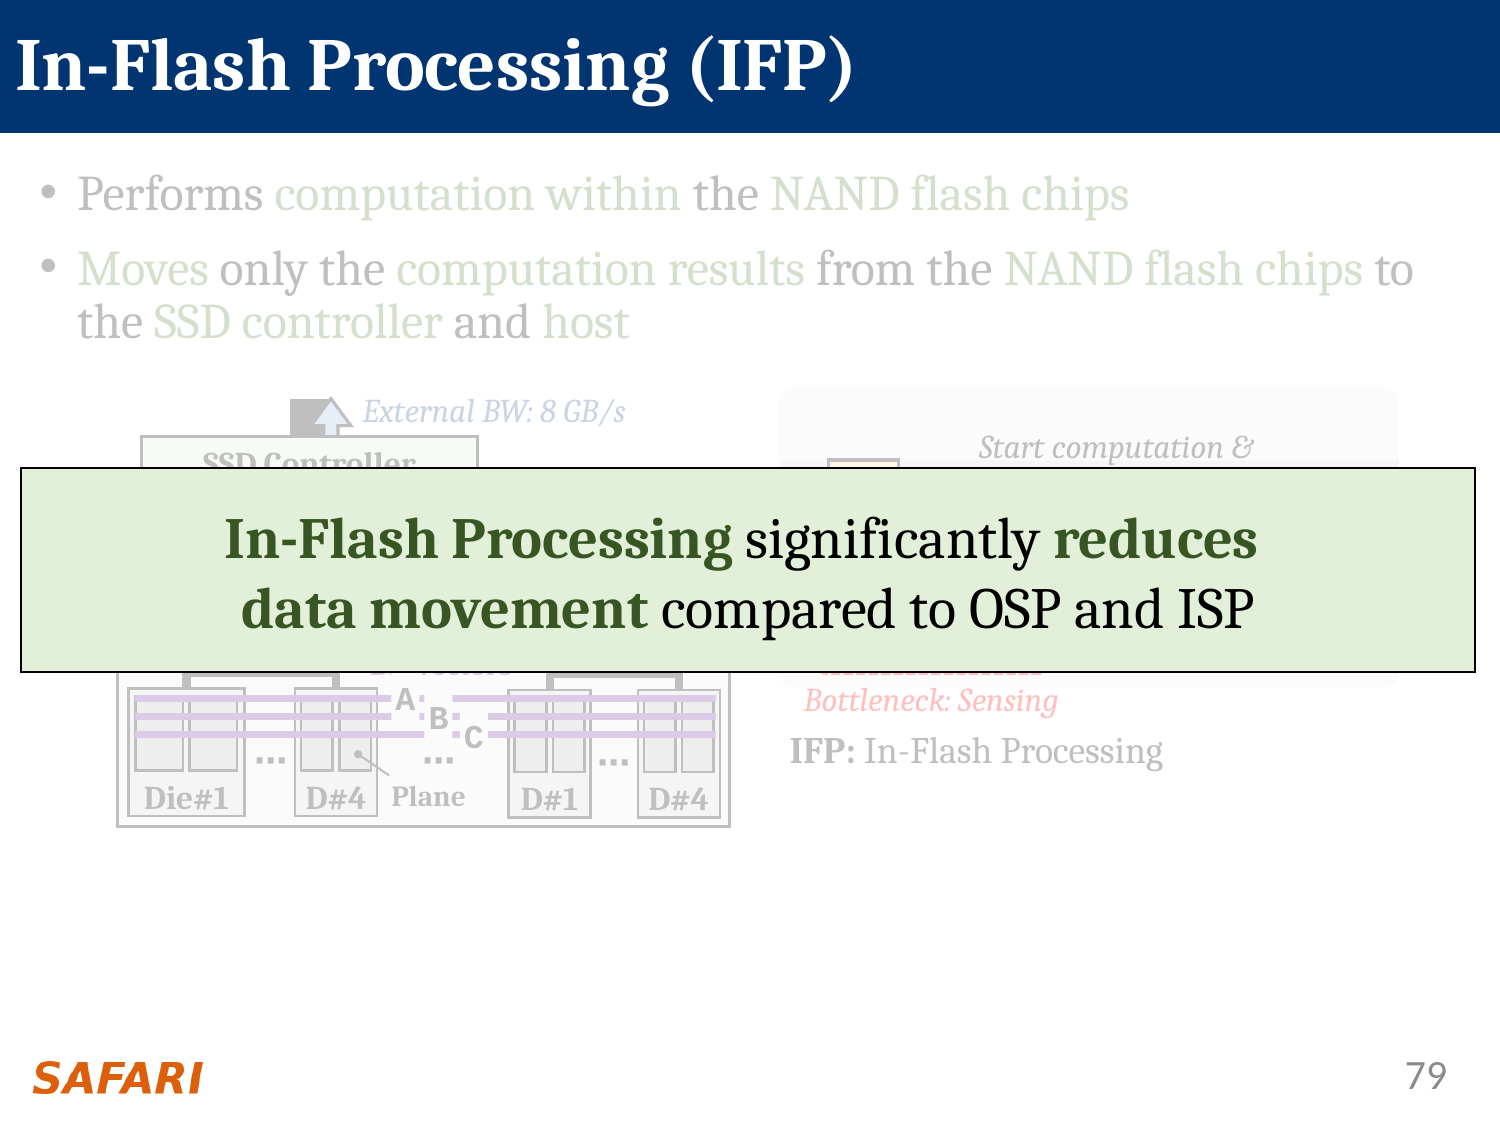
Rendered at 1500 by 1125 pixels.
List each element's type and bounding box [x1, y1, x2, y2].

title [0, 0, 1500, 133]
text_box [20, 159, 1500, 1025]
picture [31, 1052, 209, 1104]
